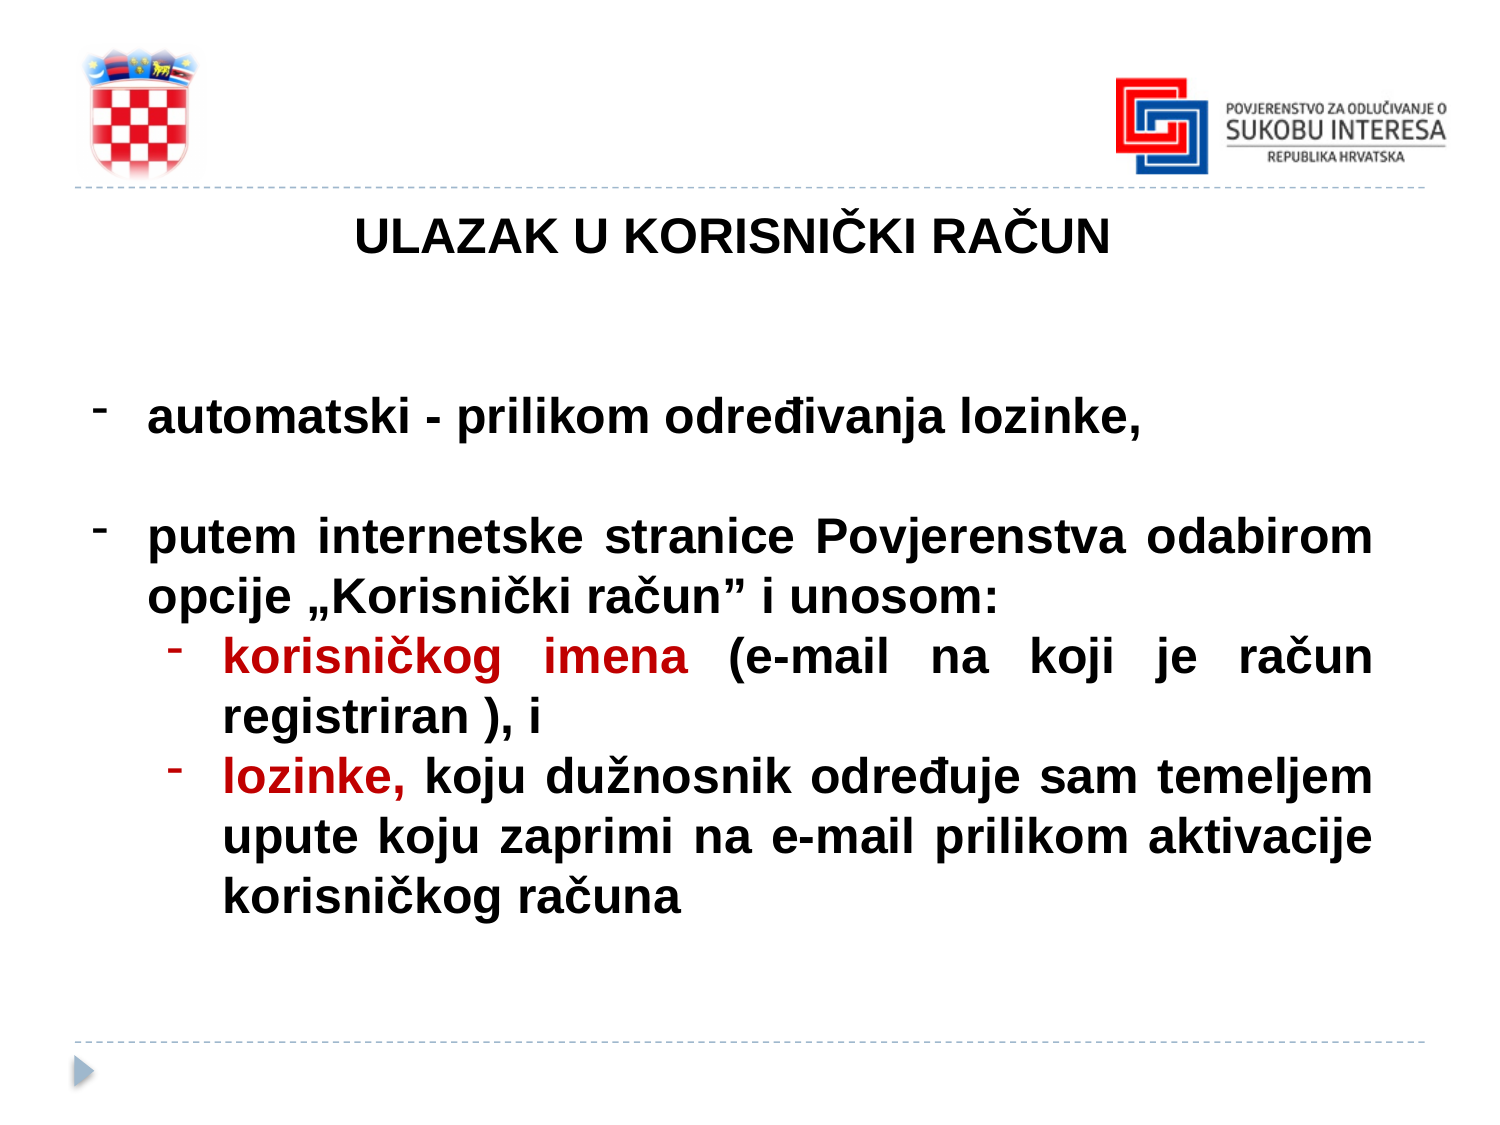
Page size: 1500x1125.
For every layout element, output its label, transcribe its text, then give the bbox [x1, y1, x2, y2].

picture [1115, 66, 1451, 185]
title [149, 30, 1500, 194]
text_box ULAZAK U KORISNIČKI RAČUN automatski - prilikom određivanja lozinke, putem internetske stranice Povjerenstva odabirom opcije „Korisnički račun” i unosom: korisničkog imena (e-mail na koji je račun registriran ), i lozinke, koju dužnosnik određuje sam temeljem upute koju zaprimi na e-mail prilikom aktivacije korisničkog računa [76, 196, 1390, 931]
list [75, 42, 208, 185]
